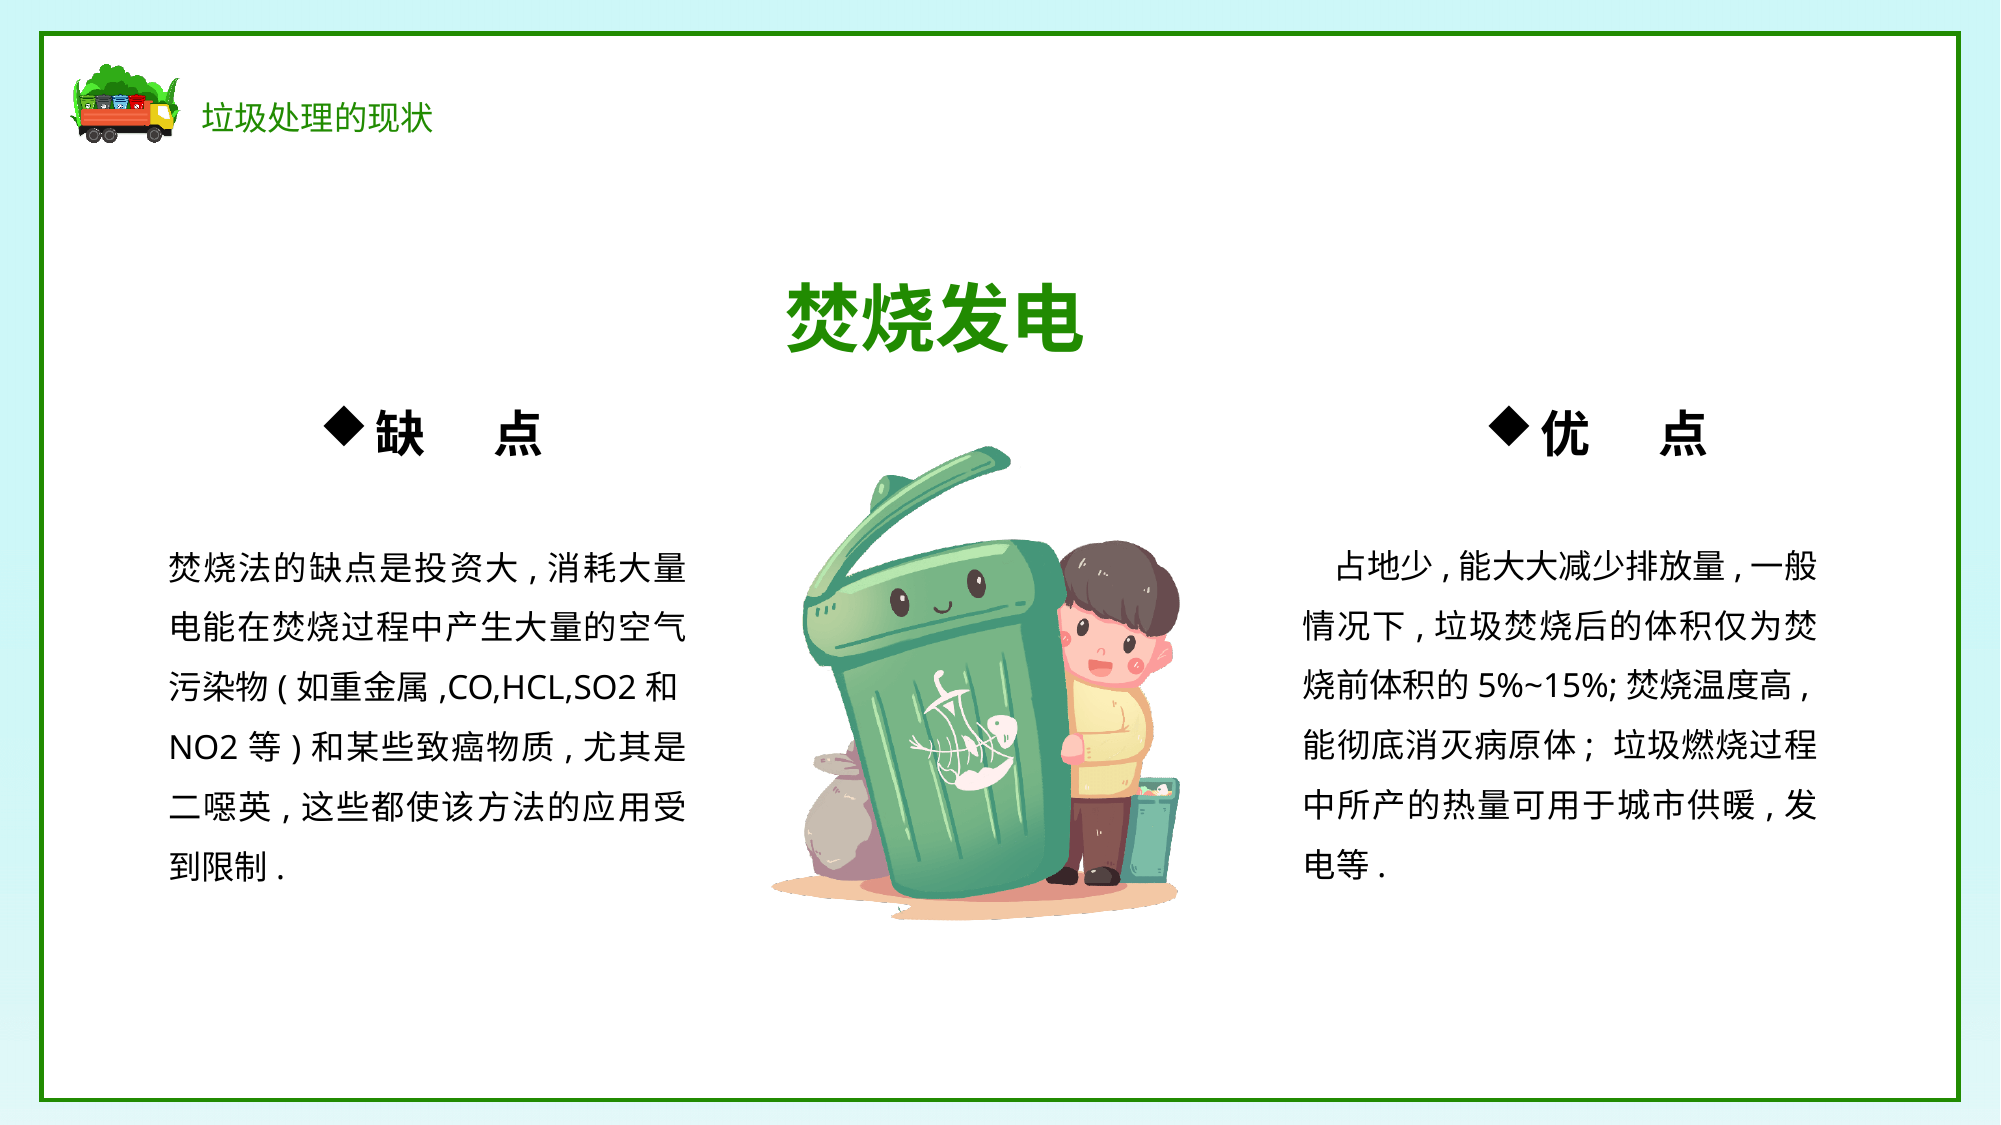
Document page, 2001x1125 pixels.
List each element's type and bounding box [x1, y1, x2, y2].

picture [0, 0, 2000, 1125]
text_box [1288, 395, 1833, 829]
text_box [153, 395, 702, 1013]
